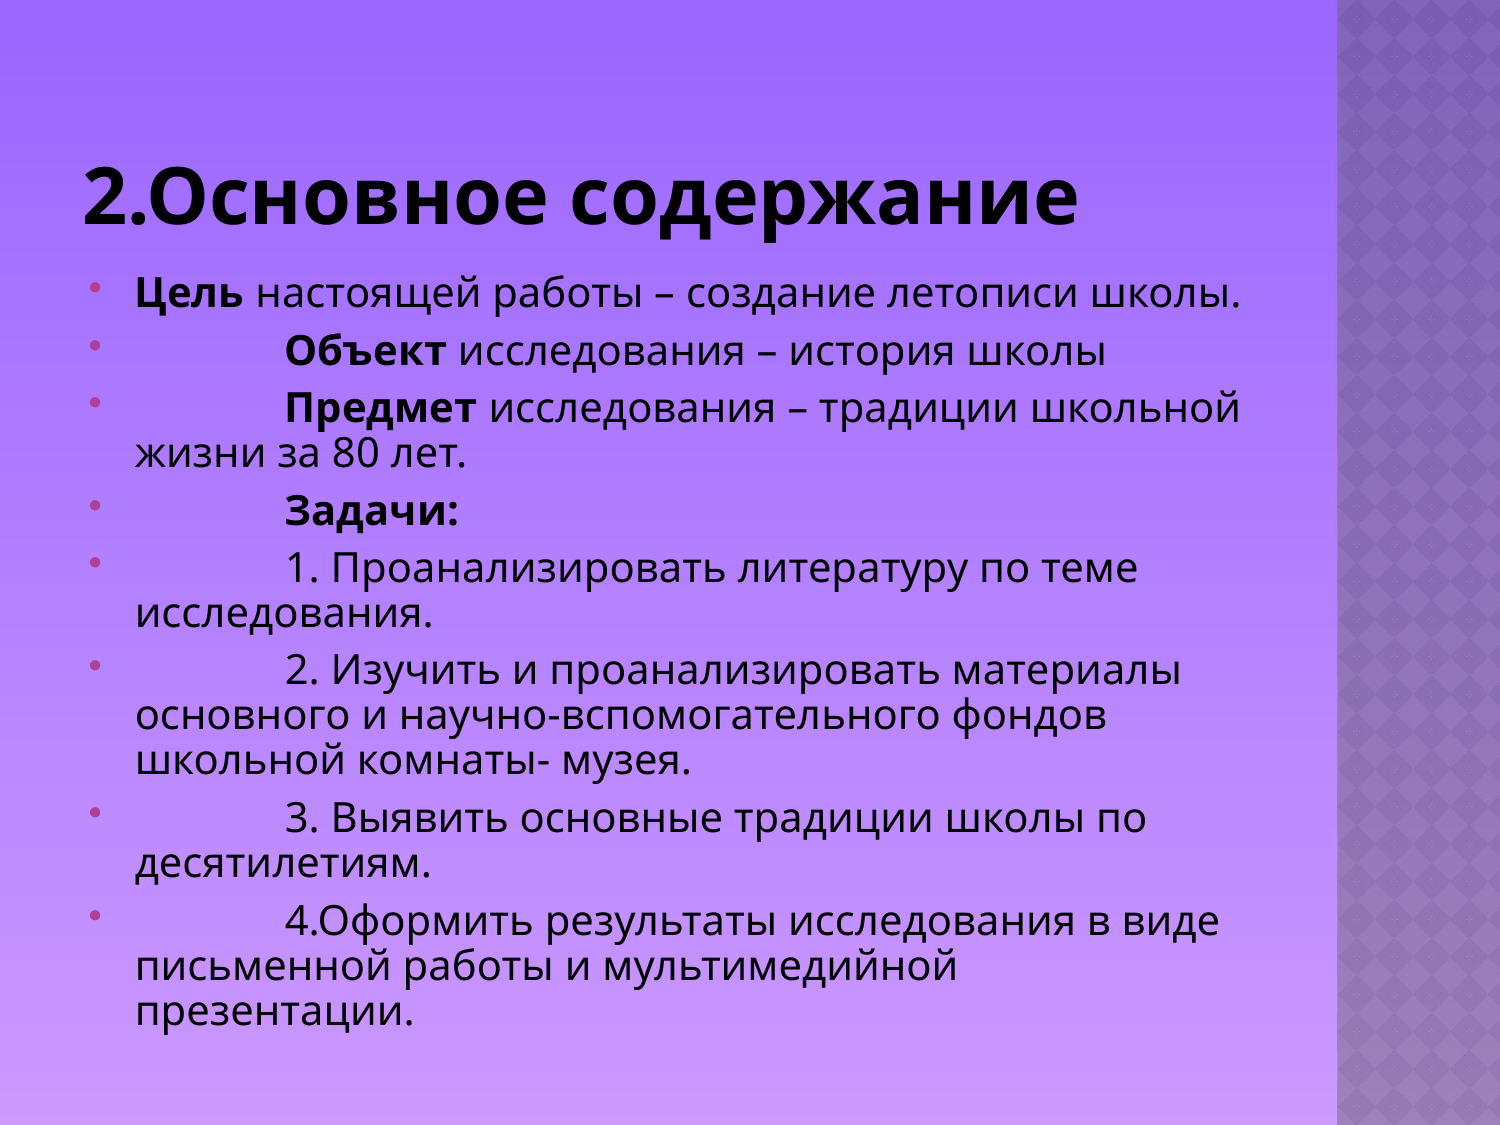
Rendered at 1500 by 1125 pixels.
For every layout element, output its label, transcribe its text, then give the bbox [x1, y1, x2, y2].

list Цель настоящей работы – создание летописи школы. Объект исследования – история школы Предмет исследования – традиции школьной жизни за 80 лет. Задачи: 1. Проанализировать литературу по теме исследования. 2. Изучить и проанализировать материалы основного и научно-вспомогательного фондов школьной комнаты- музея. 3. Выявить основные традиции школы по десятилетиям. 4.Оформить результаты исследования в виде письменной работы и мультимедийной презентации. [74, 263, 1263, 1060]
title 2.Основное содержание [75, 52, 1263, 241]
